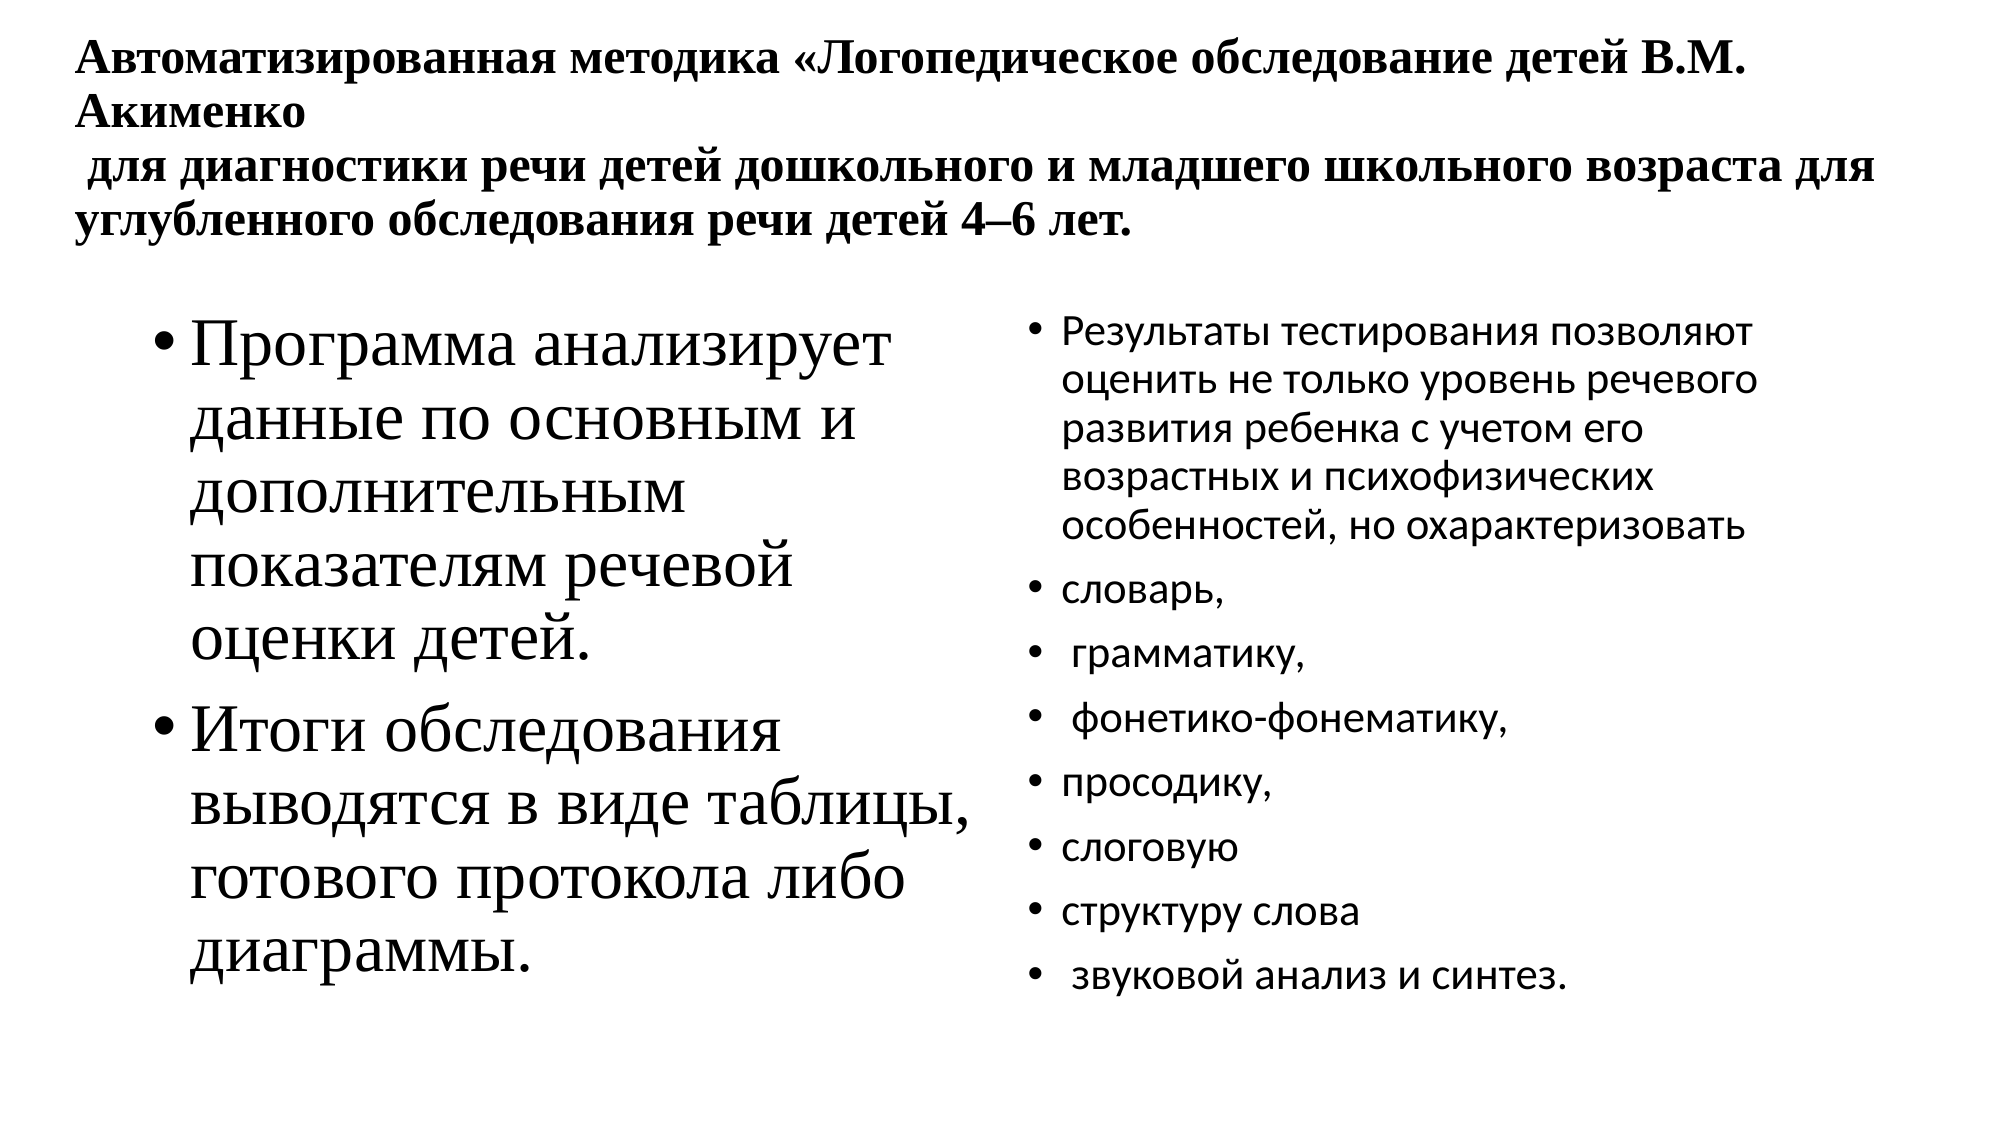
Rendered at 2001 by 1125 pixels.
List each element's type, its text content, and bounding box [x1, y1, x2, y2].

list Результаты тестирования позволяют оценить не только уровень речевого развития ребенка с учетом его возрастных и психофизических особенностей, но охарактеризовать словарь, грамматику, фонетико-фонематику, просодику, слоговую структуру слова звуковой анализ и синтез. [1012, 299, 1863, 1014]
list Программа анализирует данные по основным и дополнительным показателям речевой оценки детей. Итоги обследования выводятся в виде таблицы, готового протокола либо диаграммы. [137, 299, 988, 1014]
title Автоматизированная методика «Логопедическое обследование детей В.М. Акименко для диагностики речи детей дошкольного и младшего школьного возраста для углубленного обследования речи детей 4–6 лет. [59, 59, 1981, 278]
